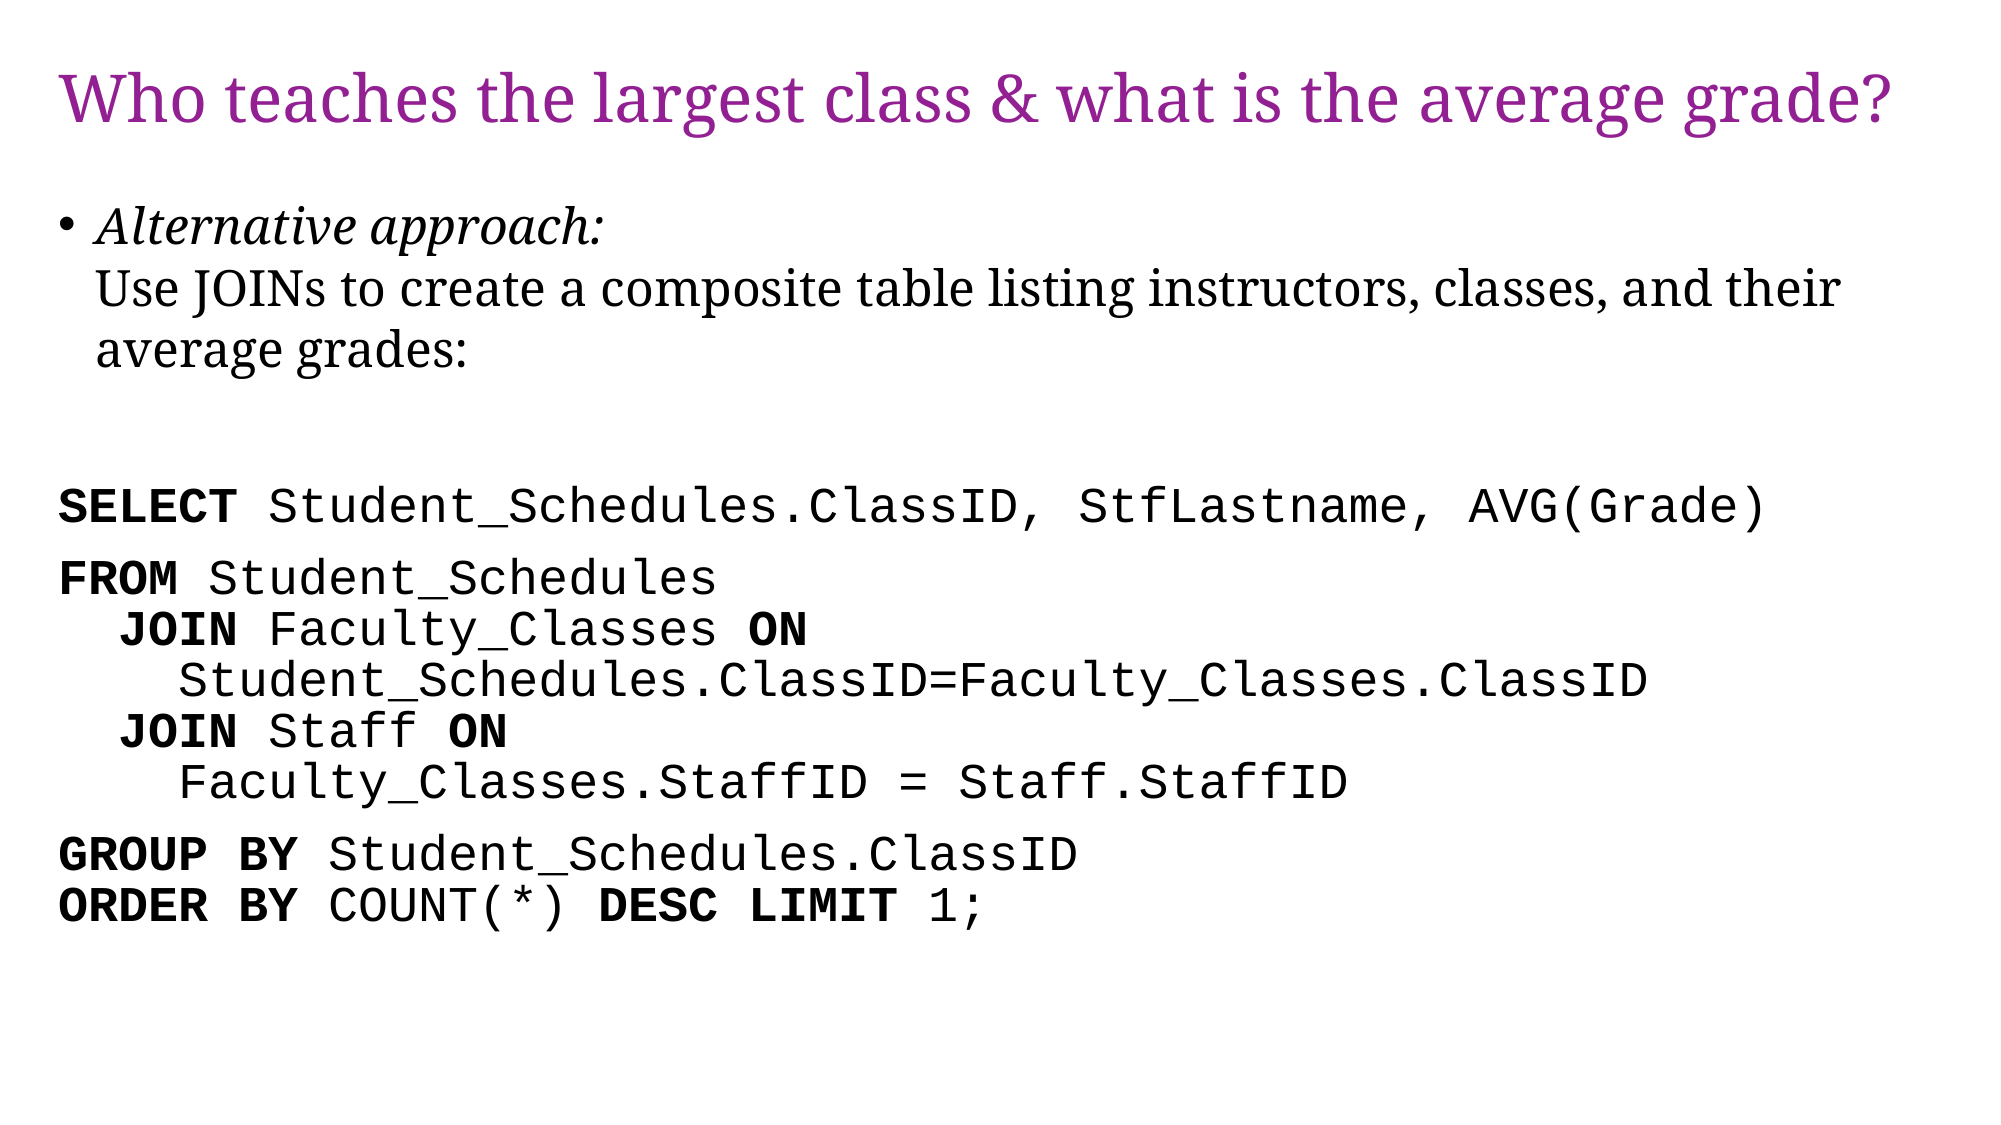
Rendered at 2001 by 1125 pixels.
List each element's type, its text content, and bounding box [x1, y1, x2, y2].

list Alternative approach: Use JOINs to create a composite table listing instructors, classes, and their average grades: SELECT Student_Schedules.ClassID, StfLastname, AVG(Grade) FROM Student_Schedules JOIN Faculty_Classes ON Student_Schedules.ClassID=Faculty_Classes.ClassID JOIN Staff ON Faculty_Classes.StaffID = Staff.StaffID GROUP BY Student_Schedules.ClassID ORDER BY COUNT(*) DESC LIMIT 1; [43, 188, 1953, 1106]
title Who teaches the largest class & what is the average grade? [43, 25, 1953, 171]
